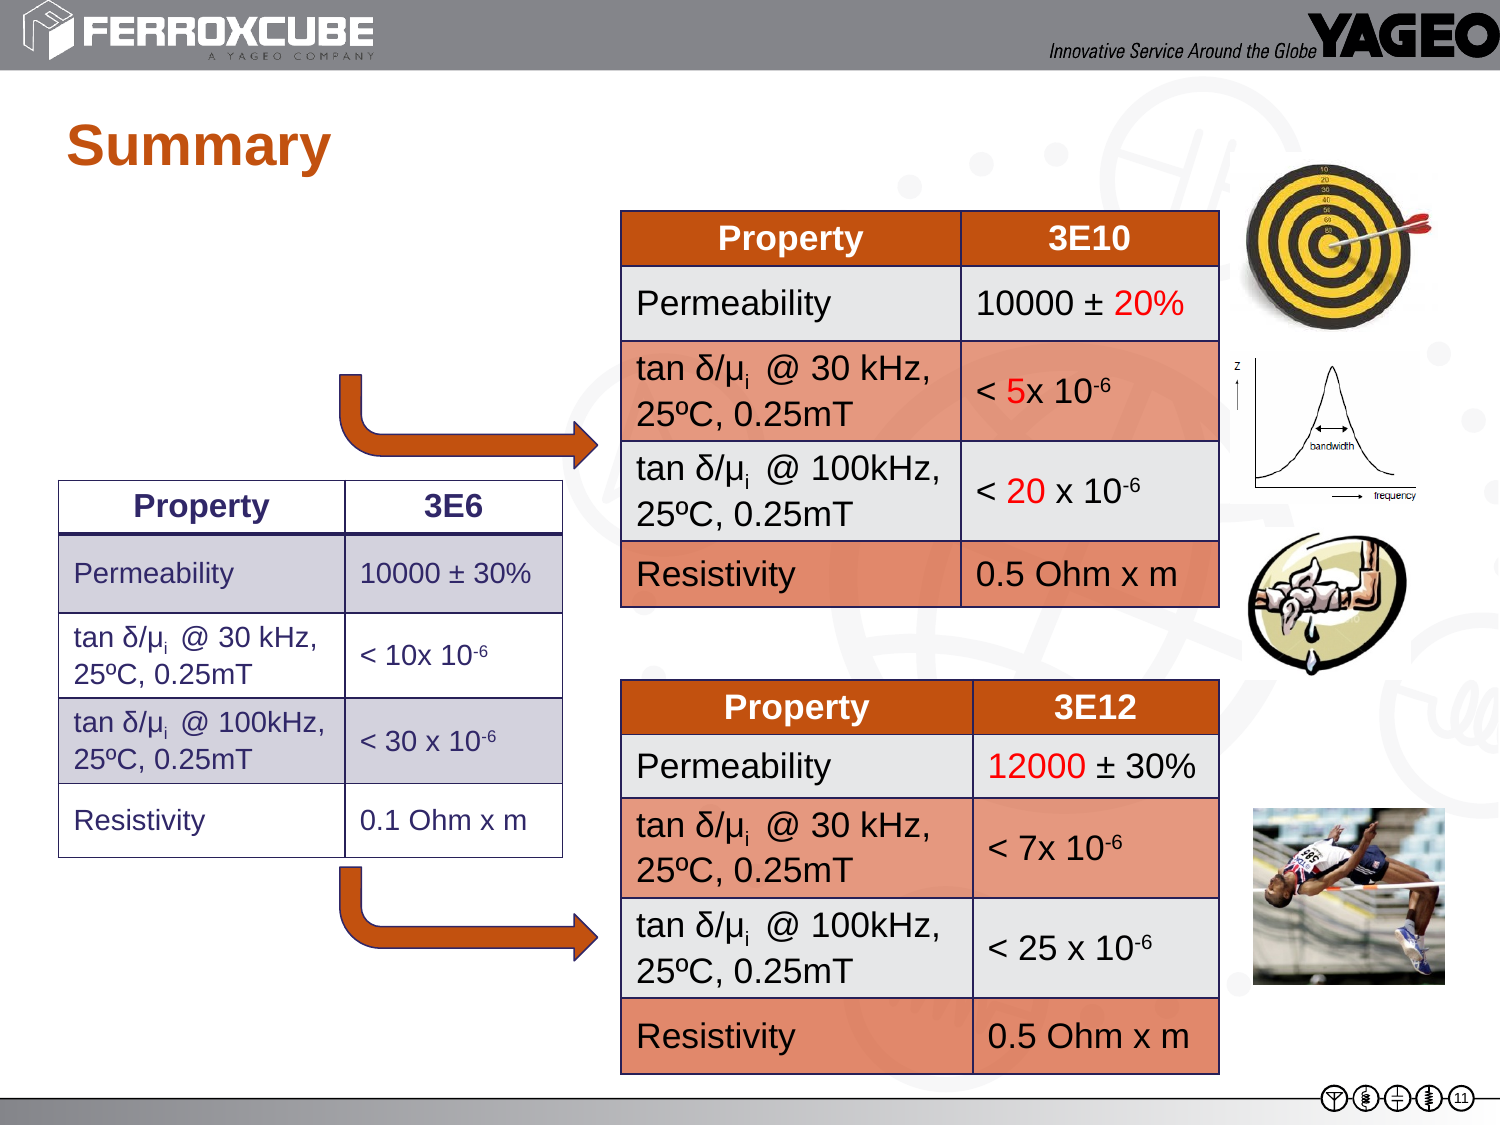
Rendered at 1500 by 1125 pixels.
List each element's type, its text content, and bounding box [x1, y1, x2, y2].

table_cell Resistivity [622, 542, 960, 606]
table_cell < 5x 10-6 [962, 342, 1218, 440]
table_cell < 7x 10-6 [974, 799, 1218, 897]
table_cell Permeability [622, 735, 972, 797]
table_cell 10000 ± 20% [962, 267, 1218, 340]
table_cell Permeability [622, 267, 960, 340]
text_box [339, 867, 598, 961]
table_cell < 30 x 10-6 [346, 699, 562, 783]
table_cell tan δ/μi @ 100kHz, 25ºC, 0.25mT [622, 899, 972, 997]
table_header 3E10 [962, 212, 1218, 265]
table_cell tan δ/μi @ 100kHz, 25ºC, 0.25mT [622, 442, 960, 540]
table_cell < 25 x 10-6 [974, 899, 1218, 997]
table_cell Resistivity [622, 999, 972, 1073]
table_header Property [622, 212, 960, 265]
picture [1230, 351, 1421, 505]
table_cell 0.5 Ohm x m [974, 999, 1218, 1073]
picture [1230, 152, 1439, 341]
table_cell Resistivity [59, 784, 344, 857]
table_header 3E12 [974, 681, 1218, 734]
picture [1241, 527, 1412, 680]
table_cell < 10x 10-6 [346, 614, 562, 697]
table_cell tan δ/μi @ 30 kHz, 25ºC, 0.25mT [59, 614, 344, 697]
picture [23, 0, 374, 60]
table_header Property [59, 481, 344, 532]
table_cell 10000 ± 30% [346, 536, 562, 612]
table_cell 0.5 Ohm x m [962, 542, 1218, 606]
table_cell 0.1 Ohm x m [346, 784, 562, 857]
table_cell Permeability [59, 536, 344, 612]
table_cell tan δ/μi @ 30 kHz, 25ºC, 0.25mT [622, 342, 960, 440]
table_cell tan δ/μi @ 100kHz, 25ºC, 0.25mT [59, 699, 344, 783]
table_cell tan δ/μi @ 30 kHz, 25ºC, 0.25mT [622, 799, 972, 897]
table_cell 12000 ± 30% [974, 735, 1218, 797]
table_cell < 20 x 10-6 [962, 442, 1218, 540]
table_header 3E6 [346, 481, 562, 532]
table_header Property [622, 681, 972, 734]
picture [1253, 808, 1445, 985]
title Summary [51, 99, 1438, 200]
text_box [339, 374, 598, 469]
